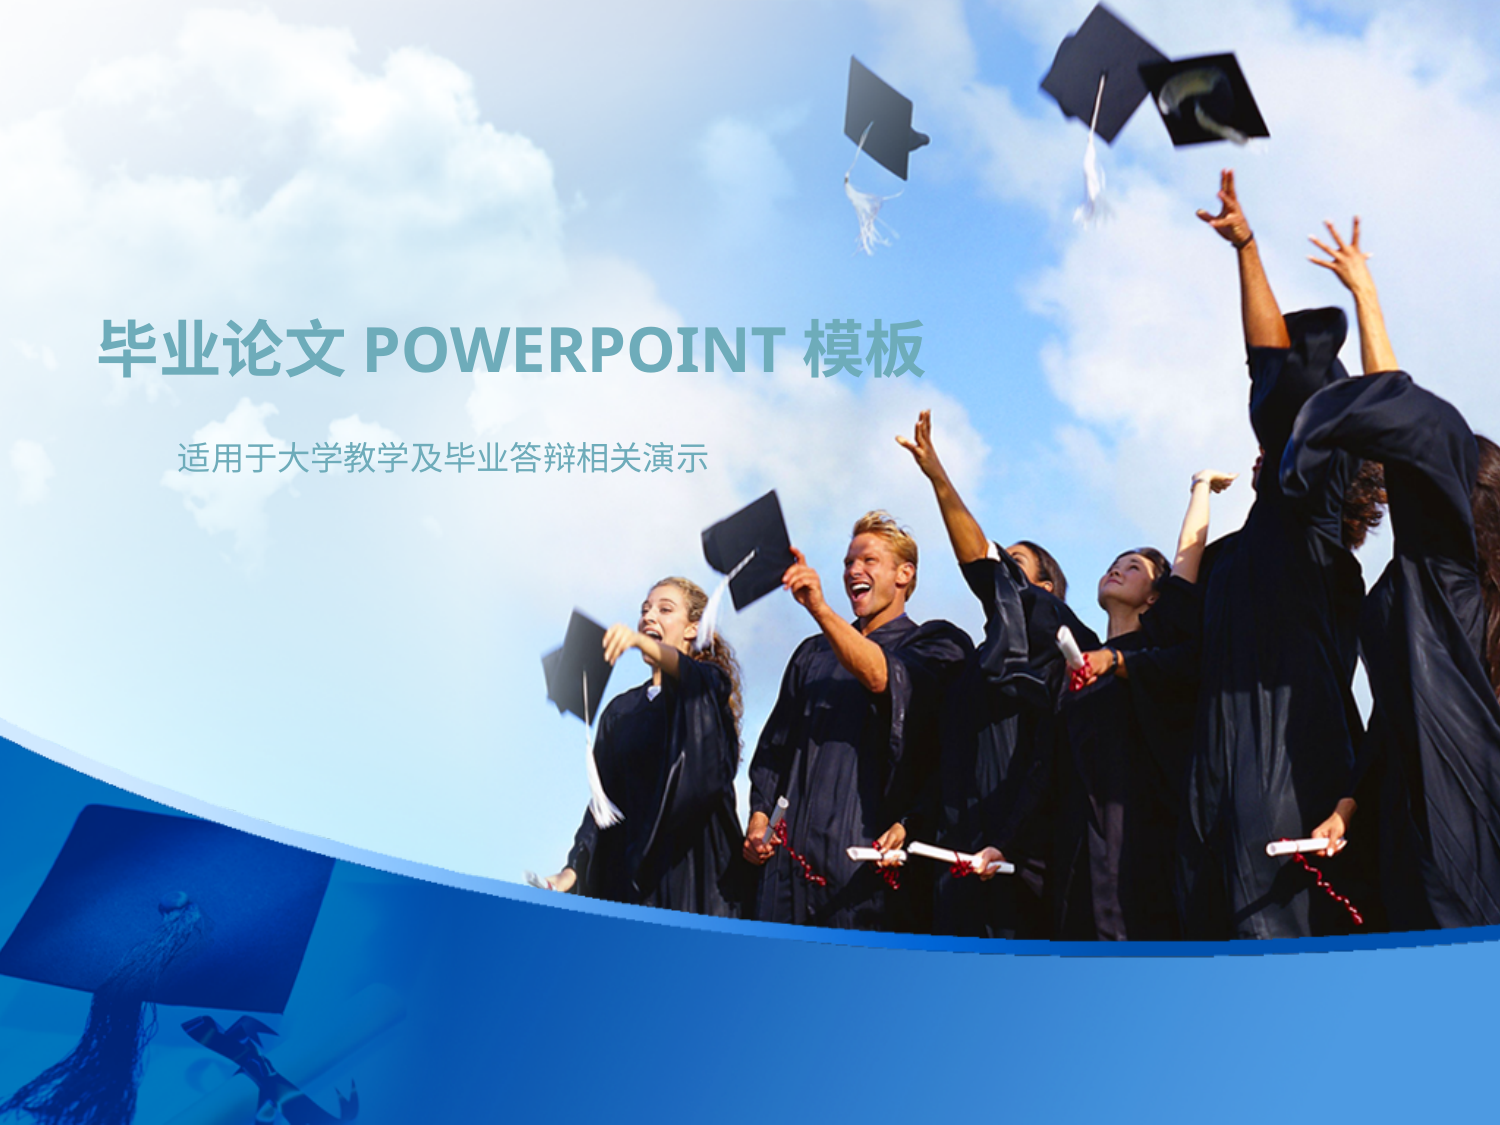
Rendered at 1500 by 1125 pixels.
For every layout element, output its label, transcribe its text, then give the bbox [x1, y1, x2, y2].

text_box 毕业论文POWERPOINT模板 [81, 302, 943, 393]
picture [0, 0, 1500, 1125]
text_box 适用于大学教学及毕业答辩相关演示 [162, 429, 725, 485]
